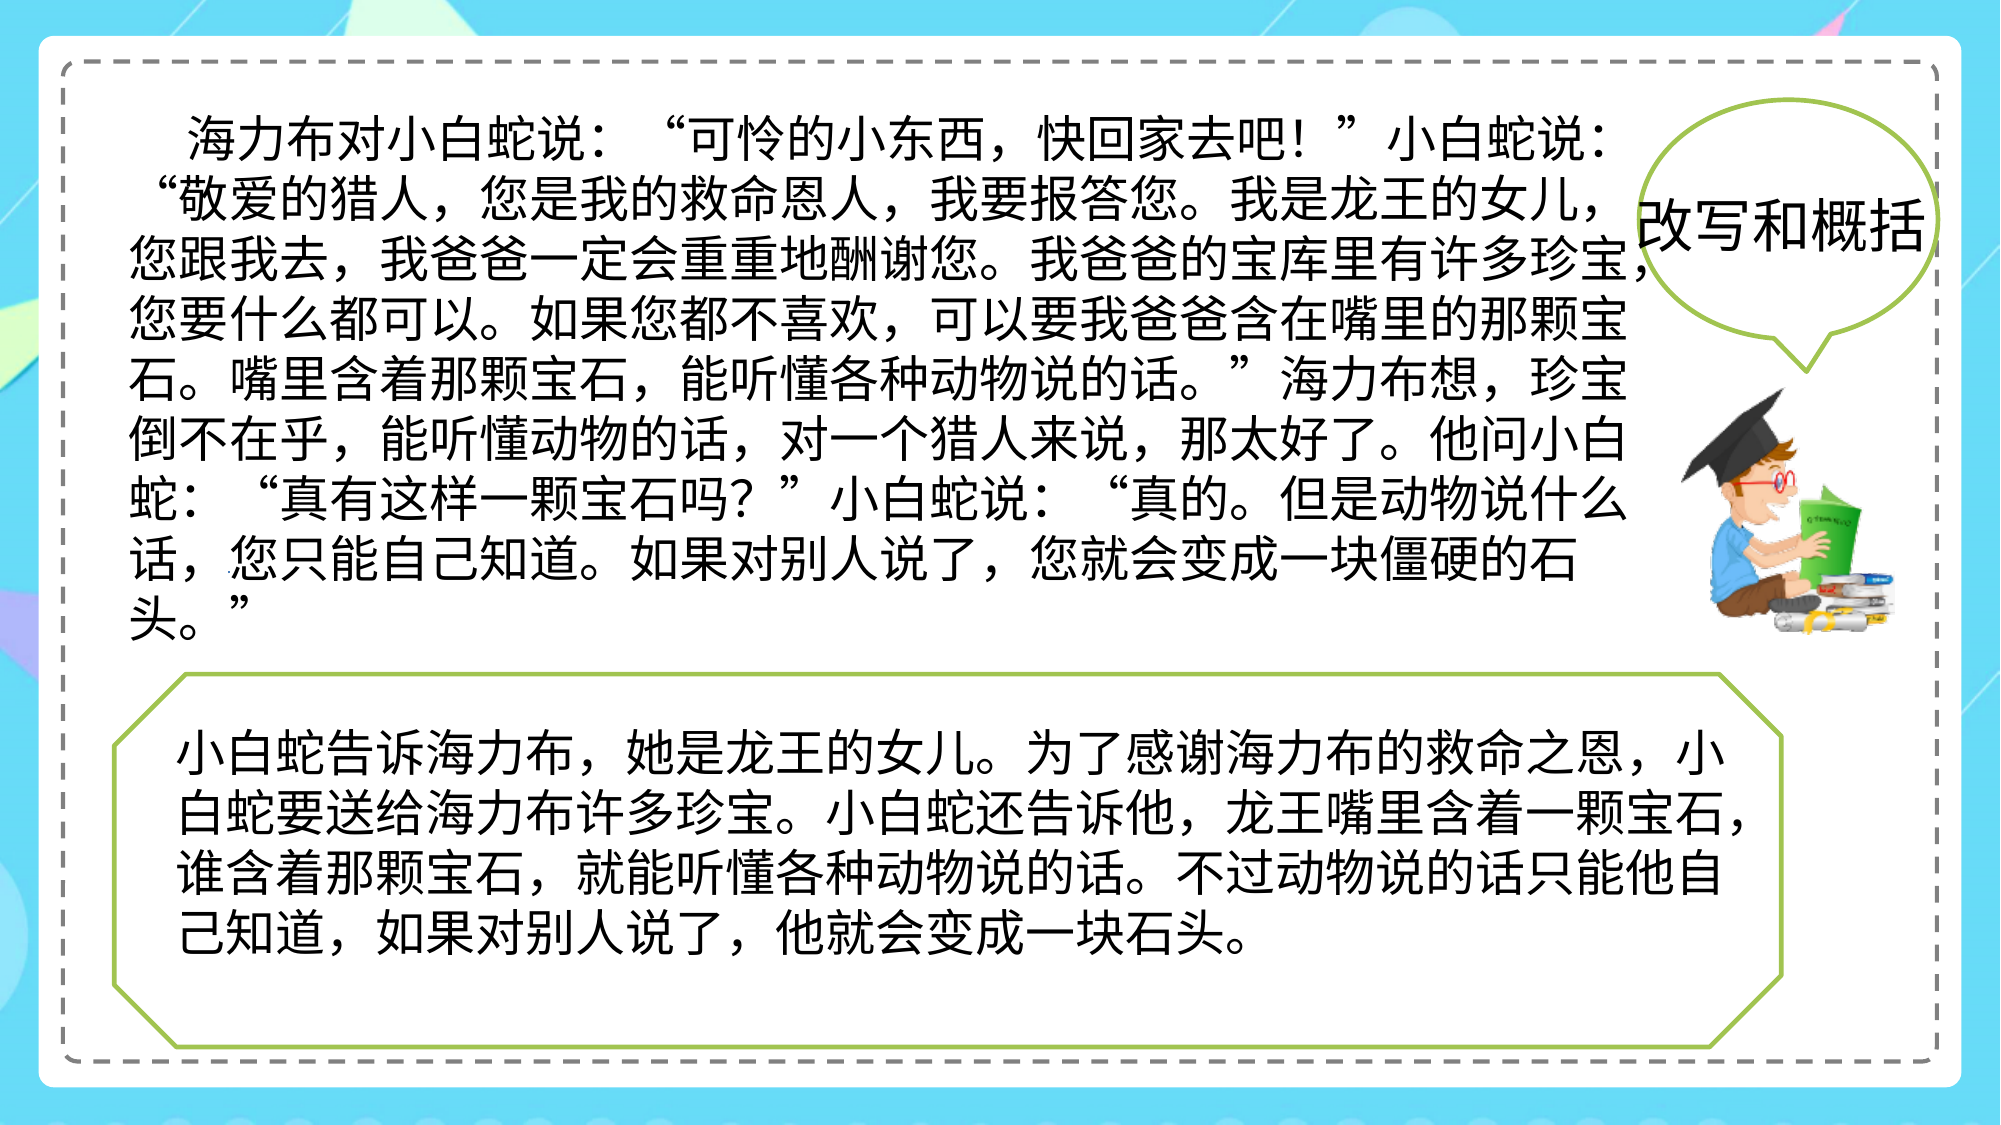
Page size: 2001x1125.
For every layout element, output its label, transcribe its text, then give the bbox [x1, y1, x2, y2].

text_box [1618, 99, 1944, 340]
text_box [112, 672, 1784, 1050]
picture [0, 0, 2000, 1125]
text_box 海力布对小白蛇说：“可怜的小东西，快回家去吧！”小白蛇说：“敬爱的猎人，您是我的救命恩人，我要报答您。我是龙王的女儿，您跟我去，我爸爸一定会重重地酬谢您。我爸爸的宝库里有许多珍宝，您要什么都可以。如果您都不喜欢，可以要我爸爸含在嘴里的那颗宝石。嘴里含着那颗宝石，能听懂各种动物说的话。”海力布想，珍宝倒不在乎，能听懂动物的话，对一个猎人来说，那太好了。他问小白蛇：“真有这样一颗宝石吗？”小白蛇说：“真的。但是动物说什么话，您只能自己知道。如果对别人说了，您就会变成一块僵硬的石头。” [114, 99, 1662, 655]
text_box 小白蛇告诉海力布，她是龙王的女儿。为了感谢海力布的救命之恩，小白蛇要送给海力布许多珍宝。小白蛇还告诉他，龙王嘴里含着一颗宝石，谁含着那颗宝石，就能听懂各种动物说的话。不过动物说的话只能他自己知道，如果对别人说了，他就会变成一块石头。 [160, 713, 1782, 969]
